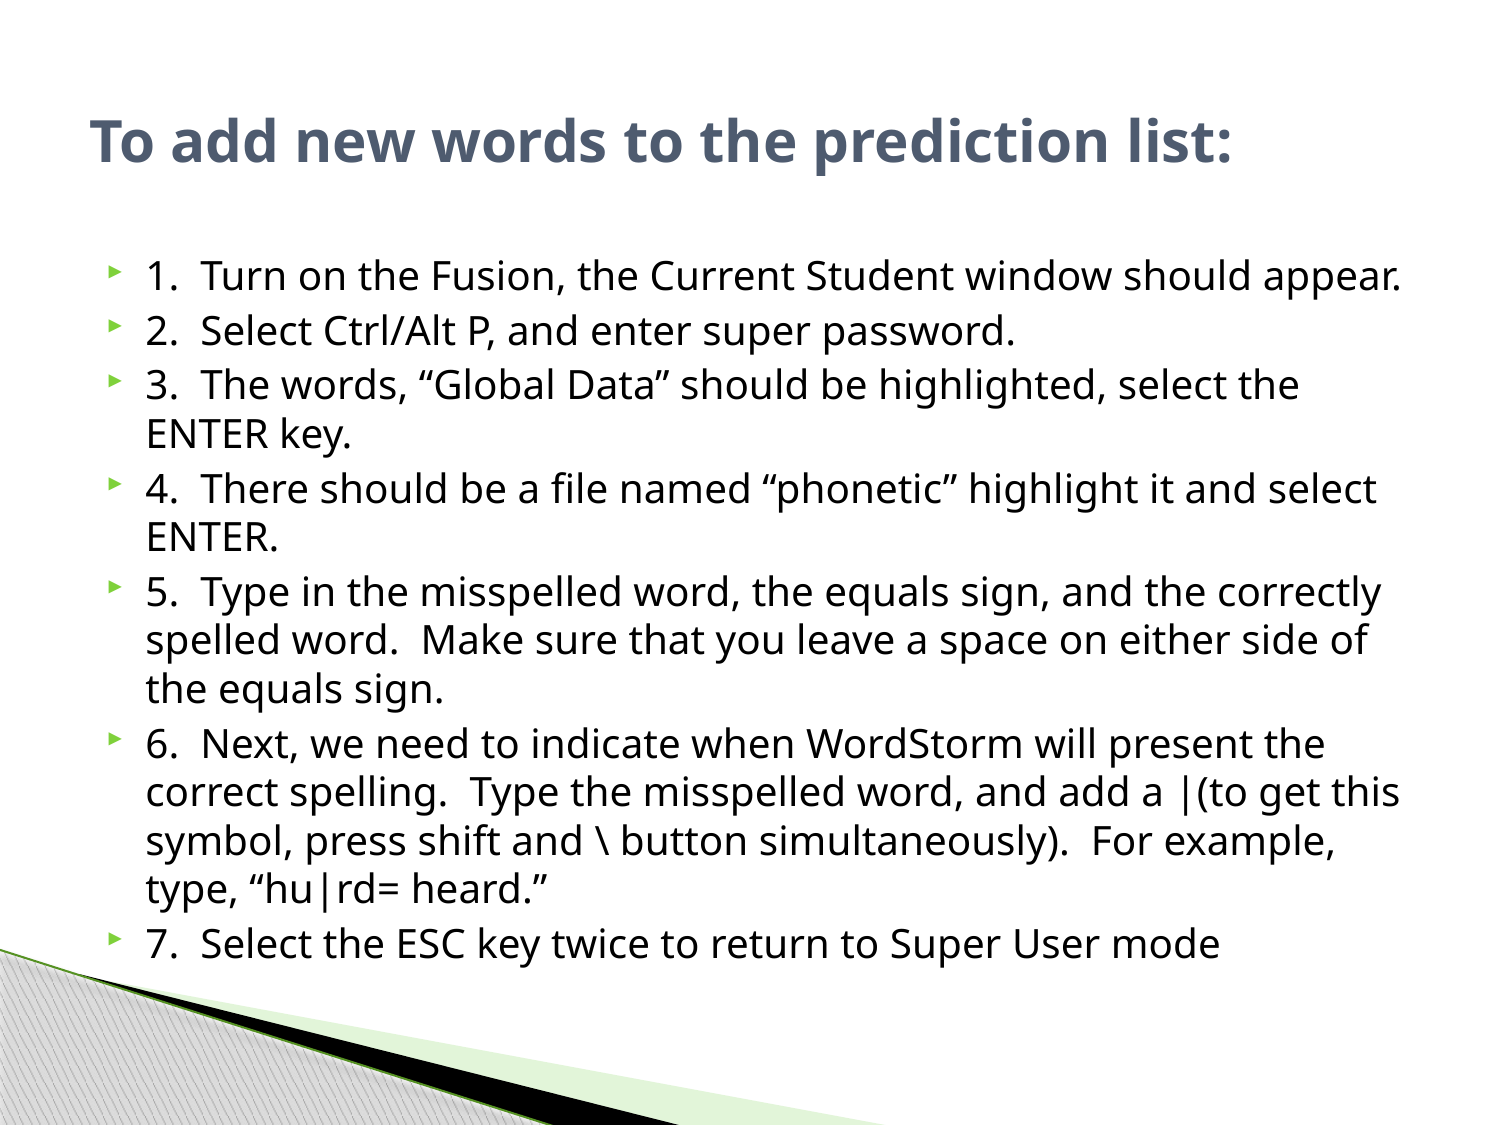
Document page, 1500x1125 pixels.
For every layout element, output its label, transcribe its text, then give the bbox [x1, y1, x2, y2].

list 1. Turn on the Fusion, the Current Student window should appear. 2. Select Ctrl/Alt P, and enter super password. 3. The words, “Global Data” should be highlighted, select the ENTER key. 4. There should be a file named “phonetic” highlight it and select ENTER. 5. Type in the misspelled word, the equals sign, and the correctly spelled word. Make sure that you leave a space on either side of the equals sign. 6. Next, we need to indicate when WordStorm will present the correct spelling. Type the misspelled word, and add a |(to get this symbol, press shift and \ button simultaneously). For example, type, “hu|rd= heard.” 7. Select the ESC key twice to return to Super User mode [75, 243, 1425, 986]
title To add new words to the prediction list: [75, 45, 1425, 233]
